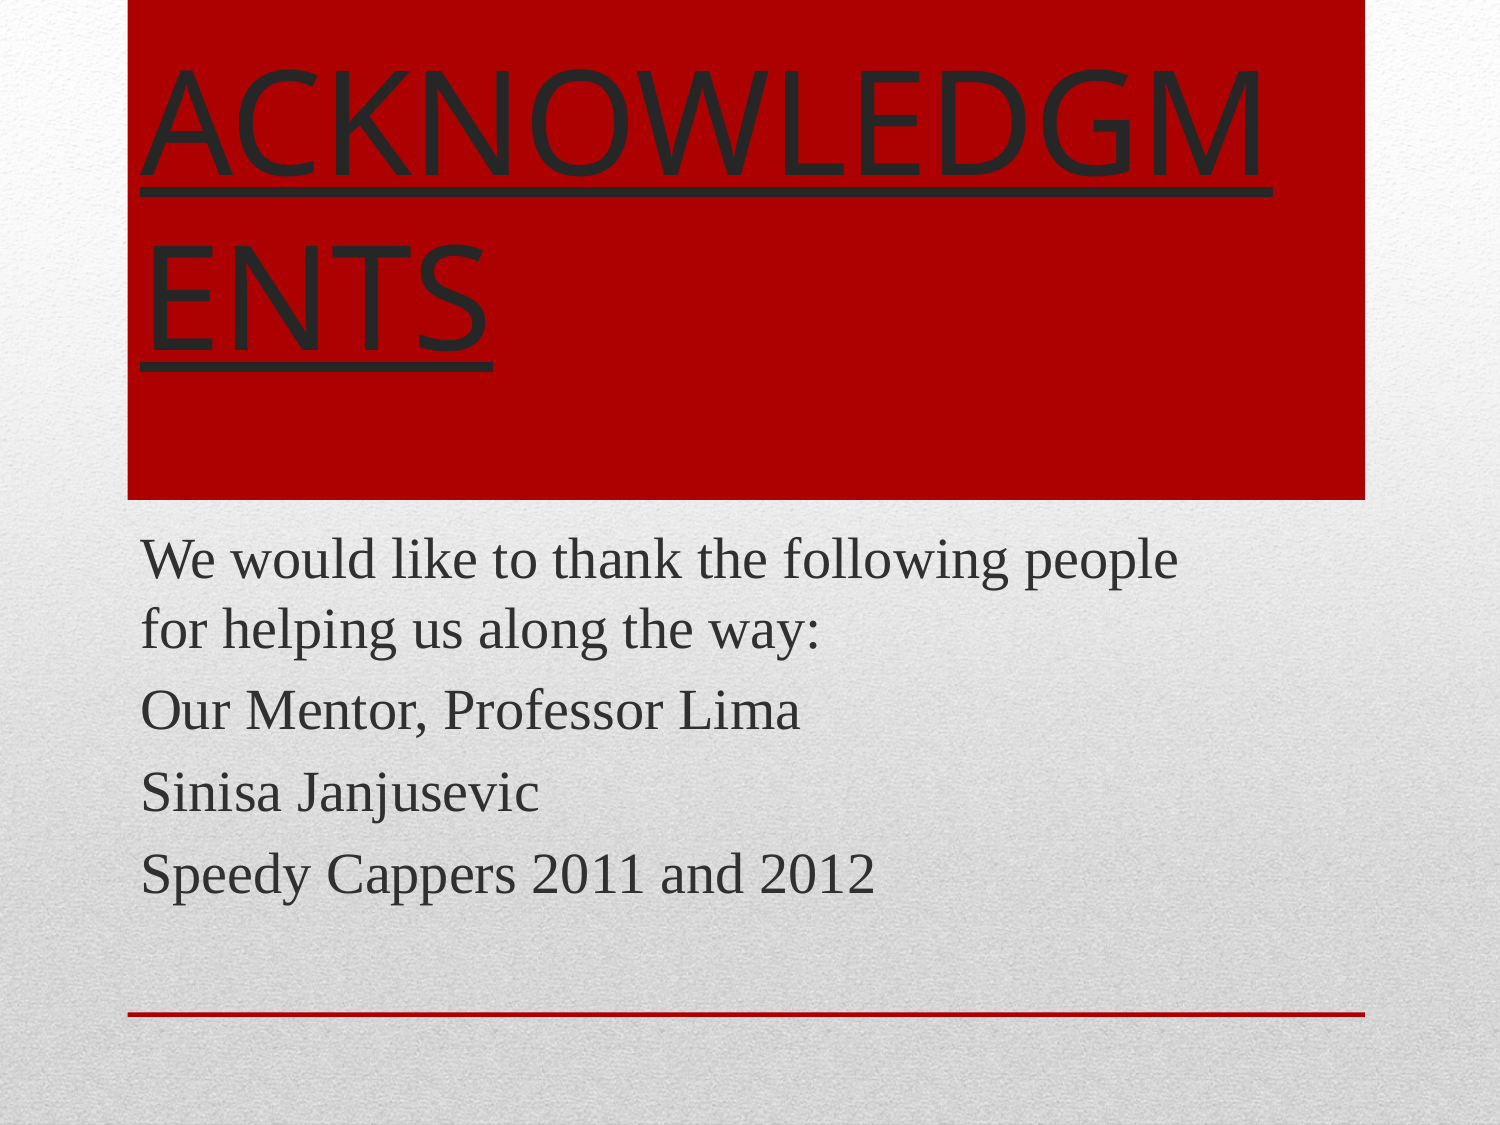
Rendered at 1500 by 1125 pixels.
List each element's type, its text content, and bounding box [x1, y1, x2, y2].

subtitle We would like to thank the following people for helping us along the way: Our Mentor, Professor Lima Sinisa Janjusevic Speedy Cappers 2011 and 2012 [125, 512, 1250, 1025]
title ACKNOWLEDGMENTS [125, 137, 1363, 388]
